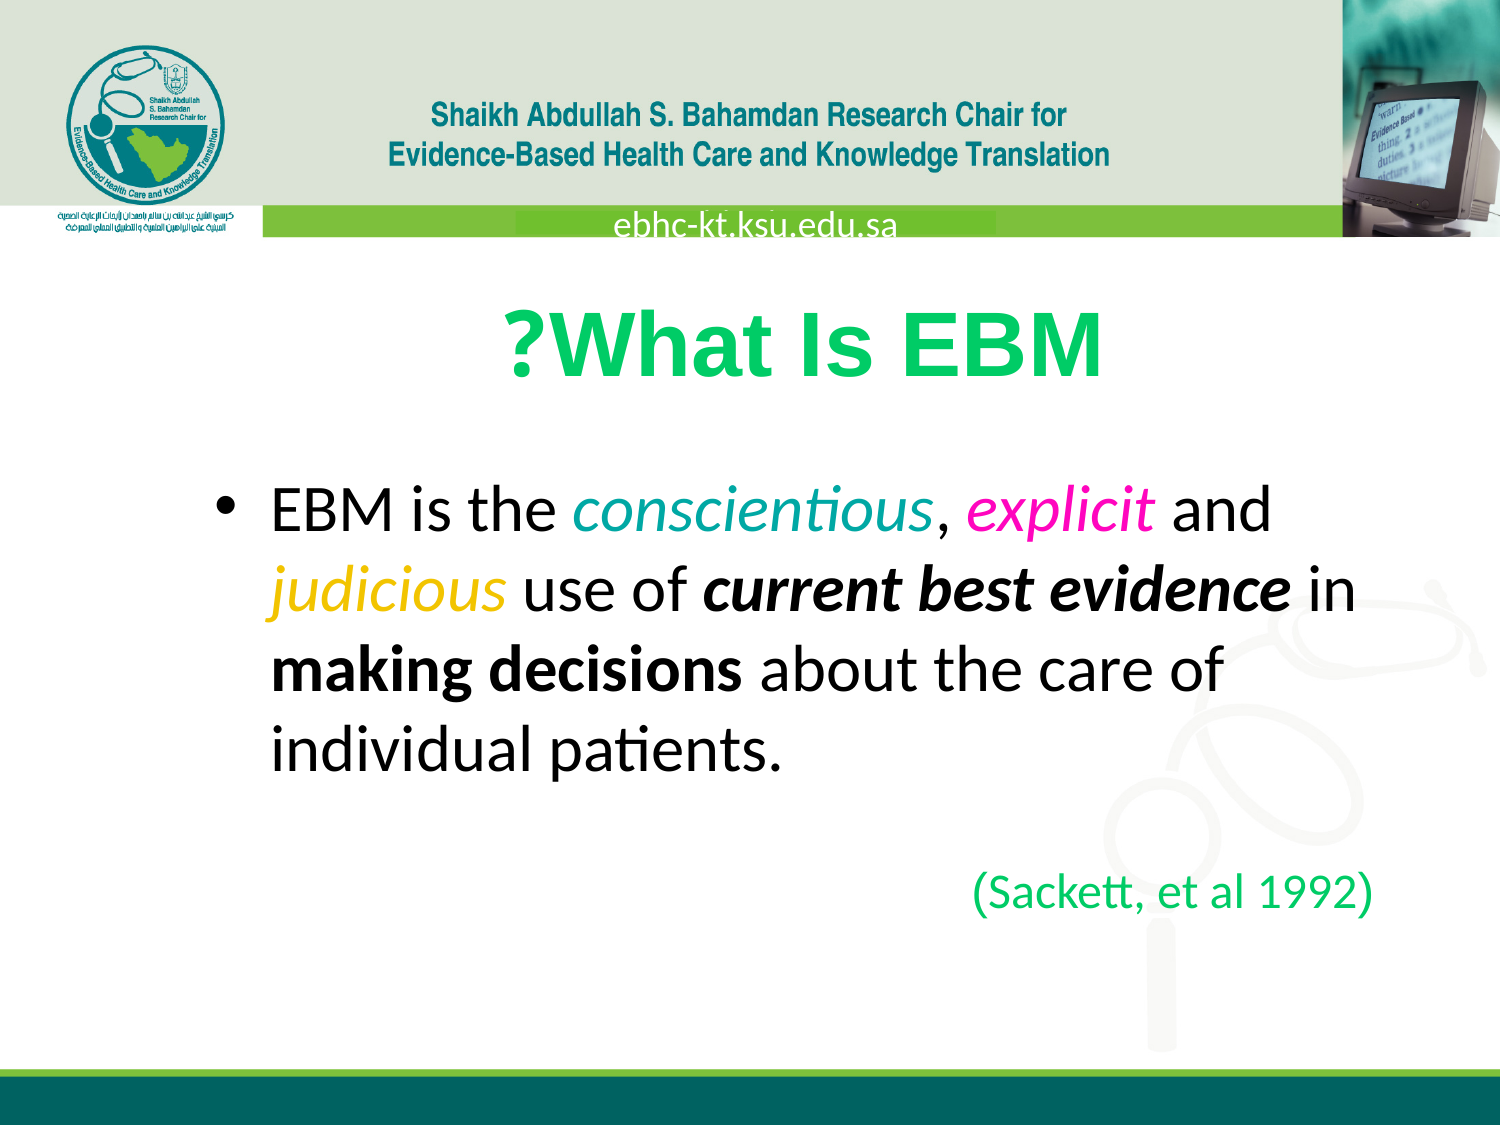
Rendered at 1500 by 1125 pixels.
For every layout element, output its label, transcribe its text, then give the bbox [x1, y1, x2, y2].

text_box (Sackett, et al 1992) [956, 850, 1390, 926]
picture [0, 0, 1500, 1125]
text_box What Is EBM? [433, 246, 1171, 434]
list EBM is the conscientious, explicit and judicious use of current best evidence in making decisions about the care of individual patients. [198, 456, 1387, 833]
